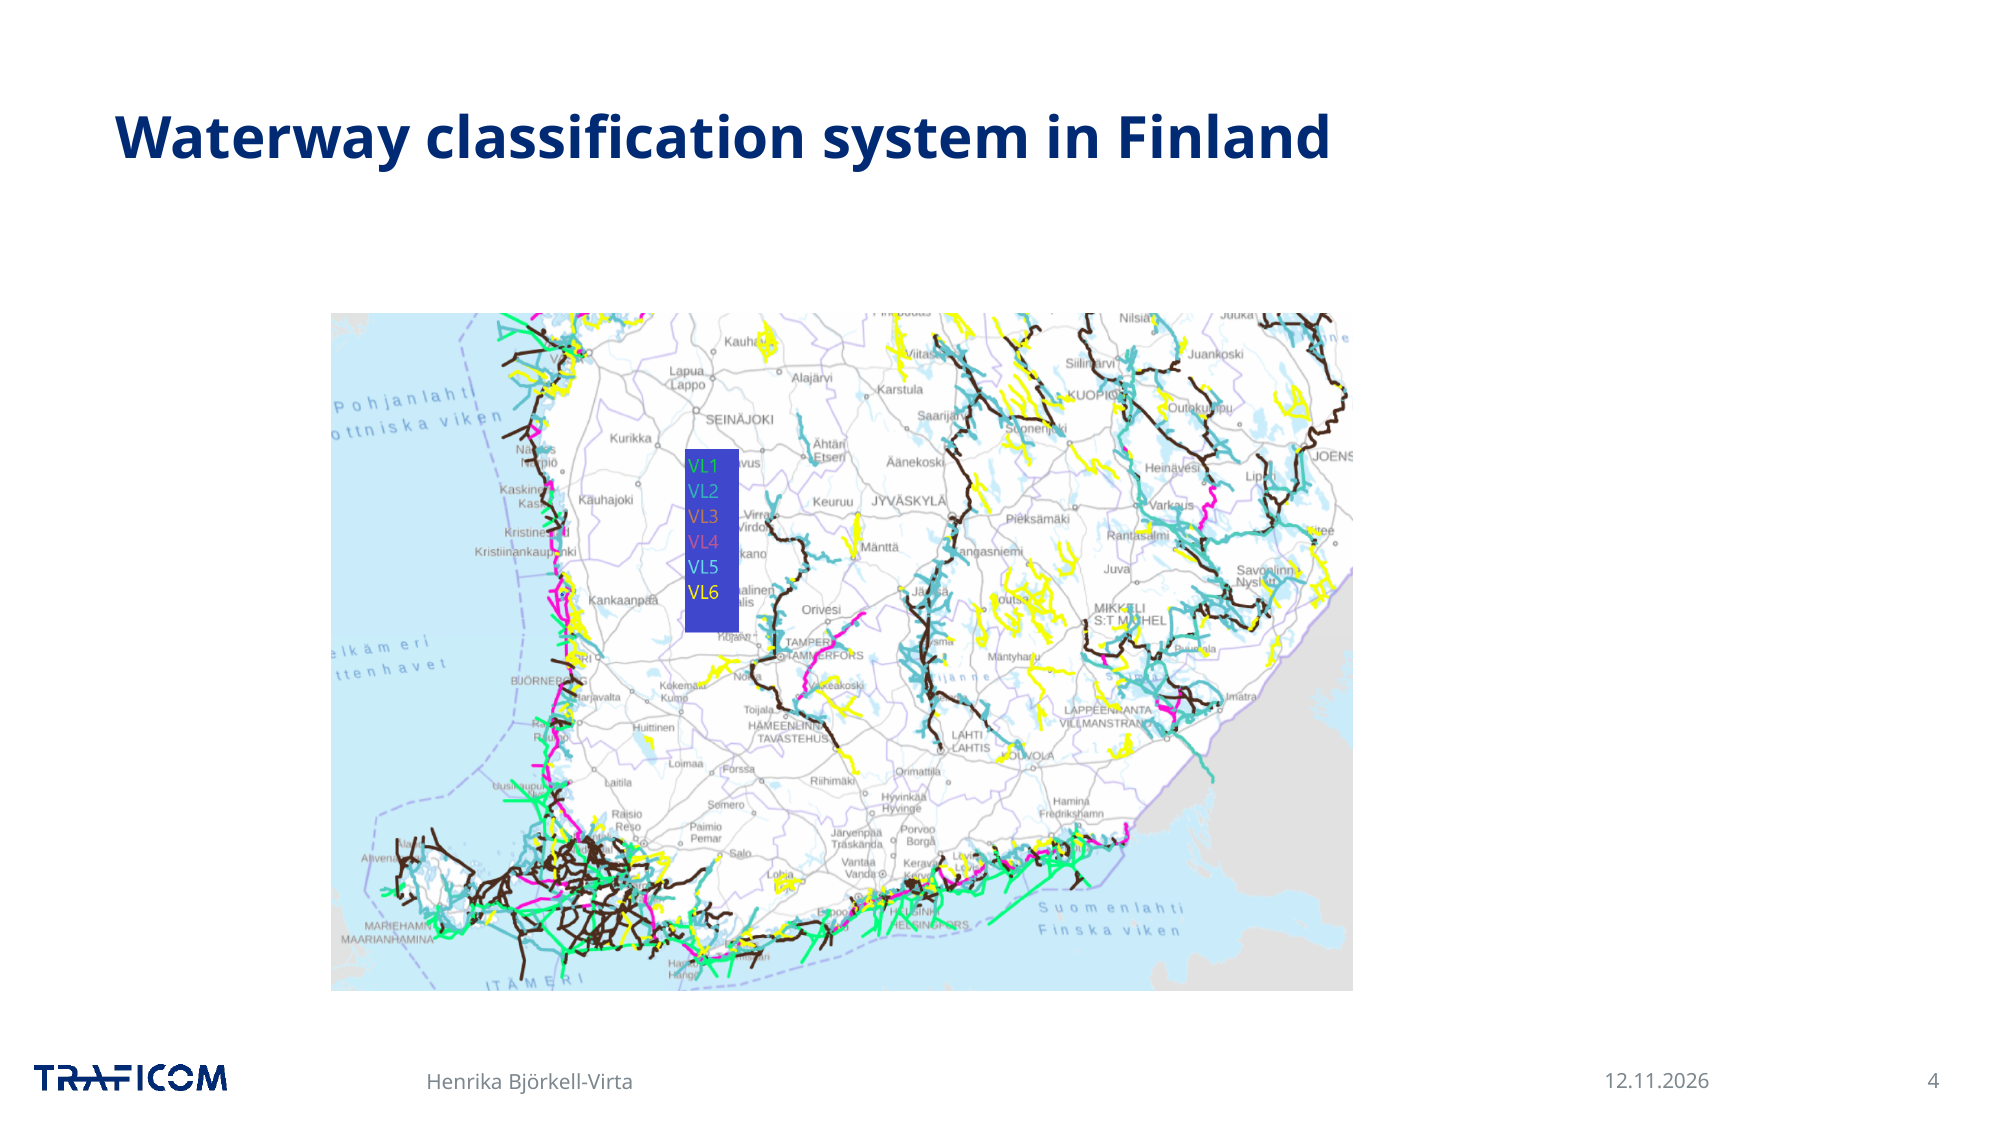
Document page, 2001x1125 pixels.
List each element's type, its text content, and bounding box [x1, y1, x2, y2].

title Waterway classification system in Finland [100, 100, 1864, 283]
slide_number 4 [1854, 1060, 1955, 1103]
footer Henrika Björkell-Virta [411, 1060, 1000, 1103]
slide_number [1503, 1060, 1811, 1103]
picture [34, 1064, 227, 1091]
picture [331, 313, 1353, 991]
